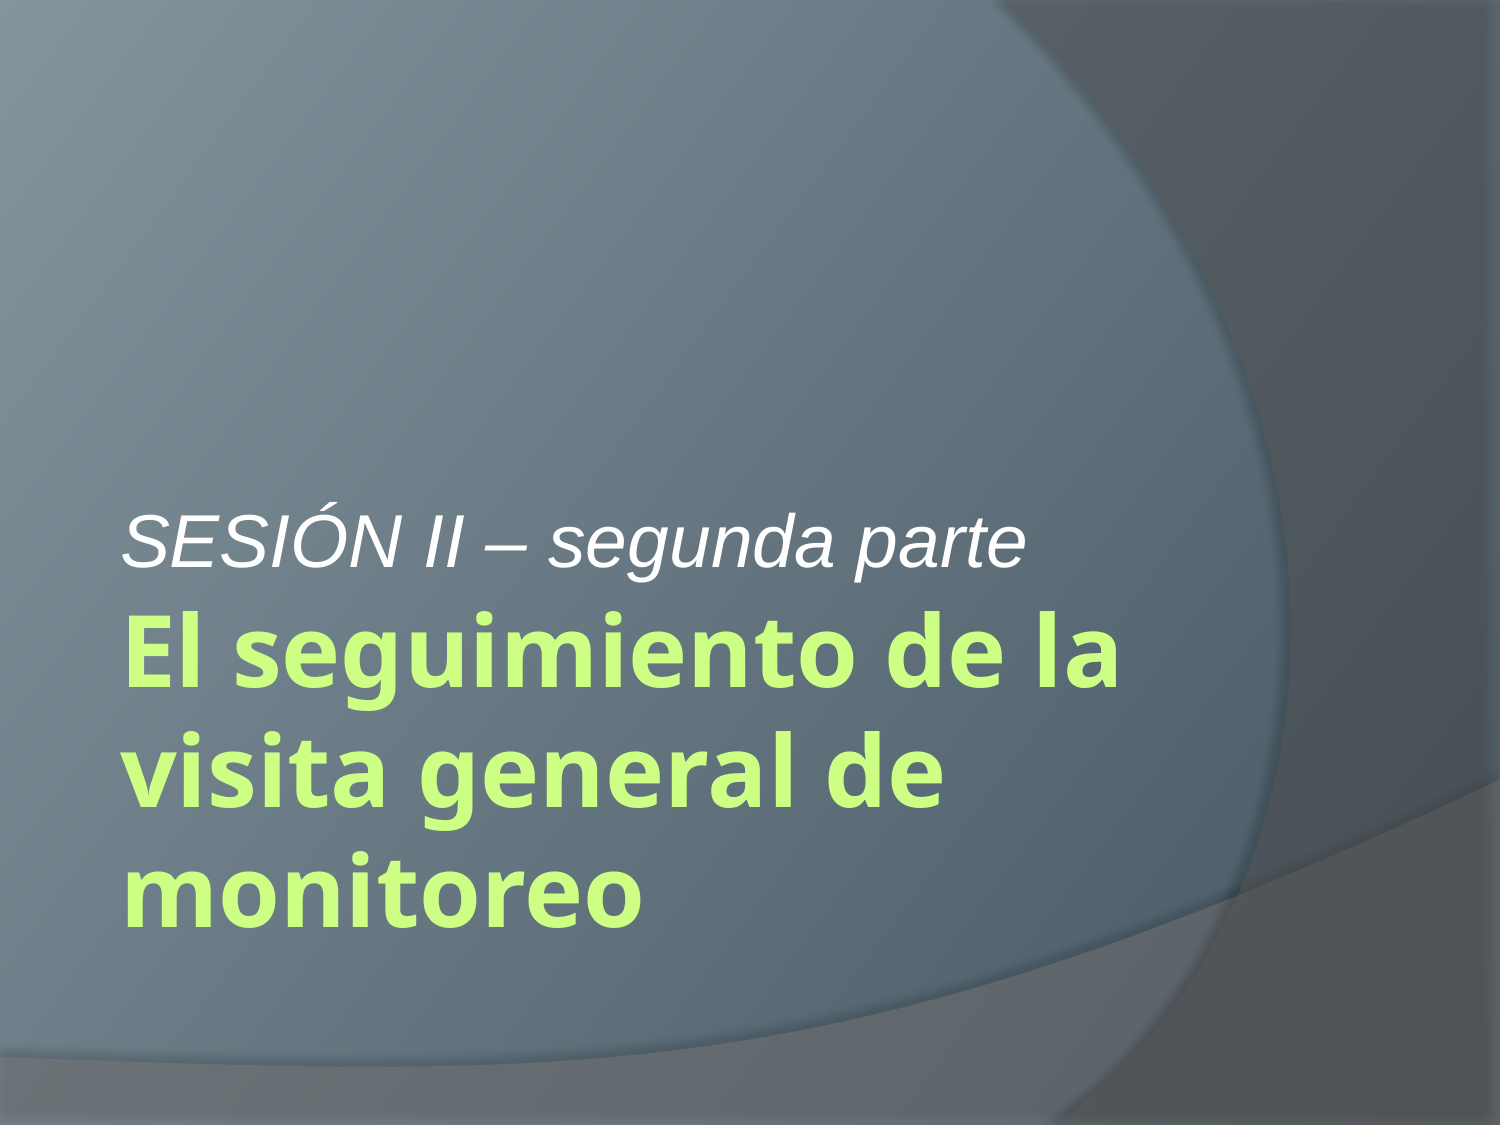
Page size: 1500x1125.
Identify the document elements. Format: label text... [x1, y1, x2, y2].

list SESIÓN II – segunda parte [112, 407, 1200, 583]
title El seguimiento de la visita general de monitoreo [112, 587, 1200, 888]
